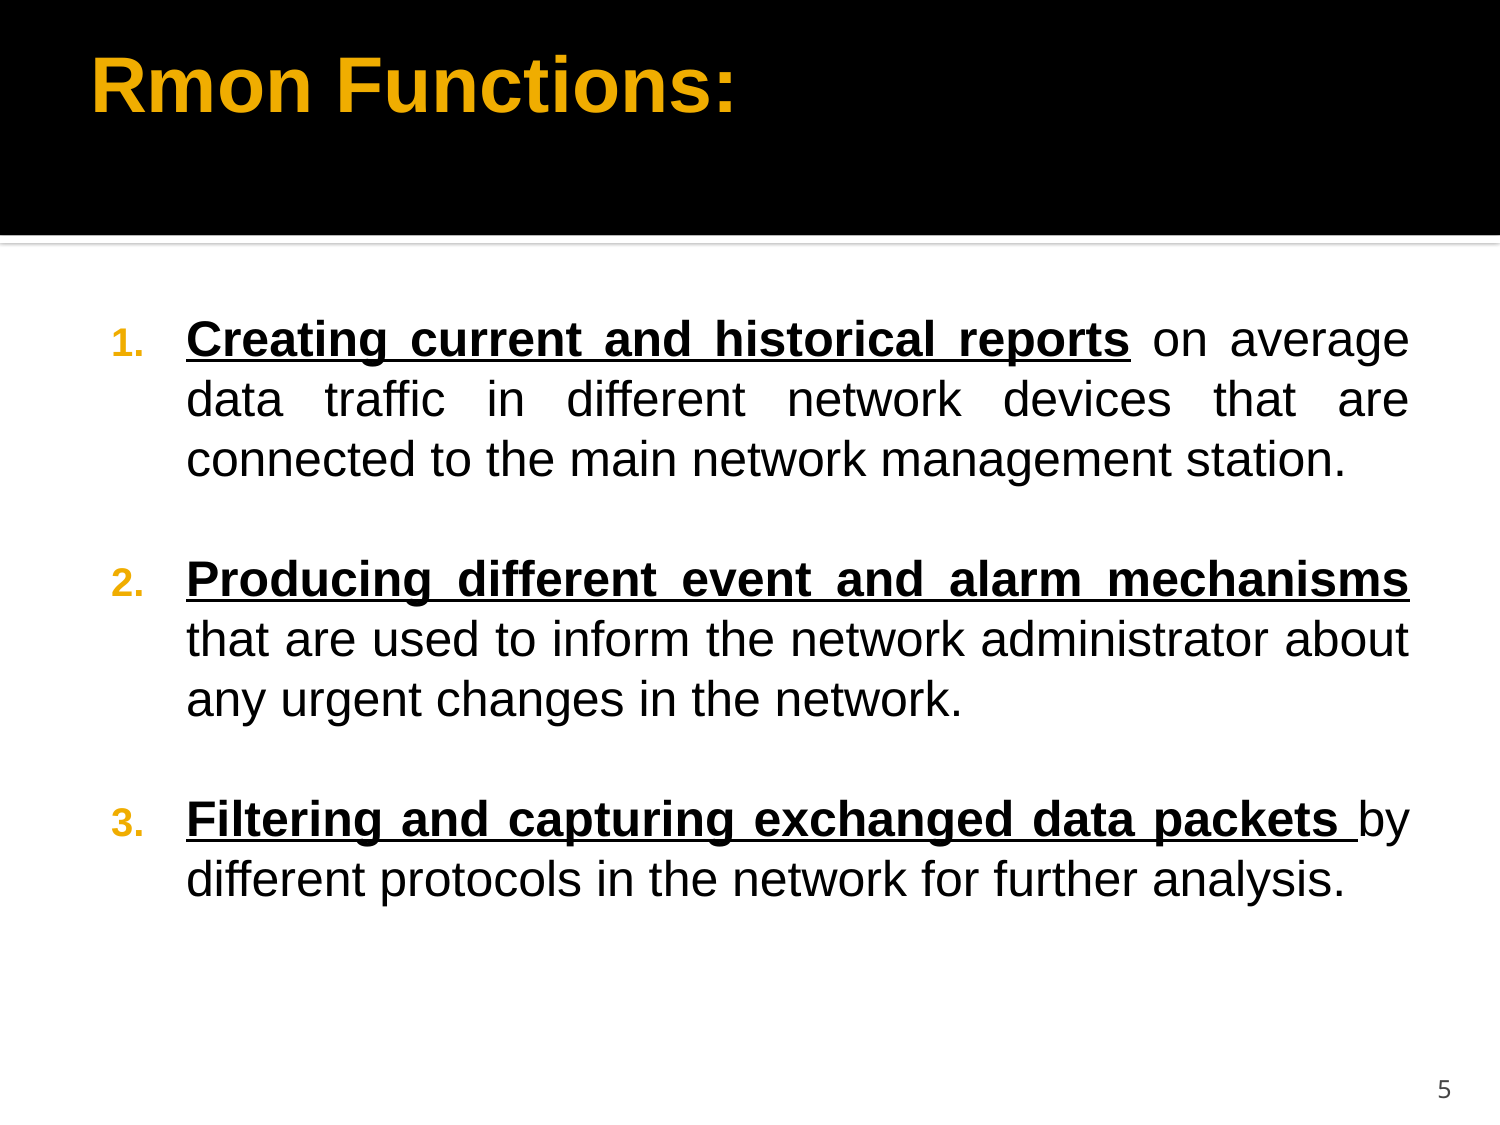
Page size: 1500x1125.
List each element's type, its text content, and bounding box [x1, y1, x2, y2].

list Creating current and historical reports on average data traffic in different network devices that are connected to the main network management station. Producing different event and alarm mechanisms that are used to inform the network administrator about any urgent changes in the network. Filtering and capturing exchanged data packets by different protocols in the network for further analysis. [75, 291, 1425, 1050]
title Rmon Functions: [75, 25, 1425, 231]
slide_number 5 [1345, 1062, 1467, 1108]
